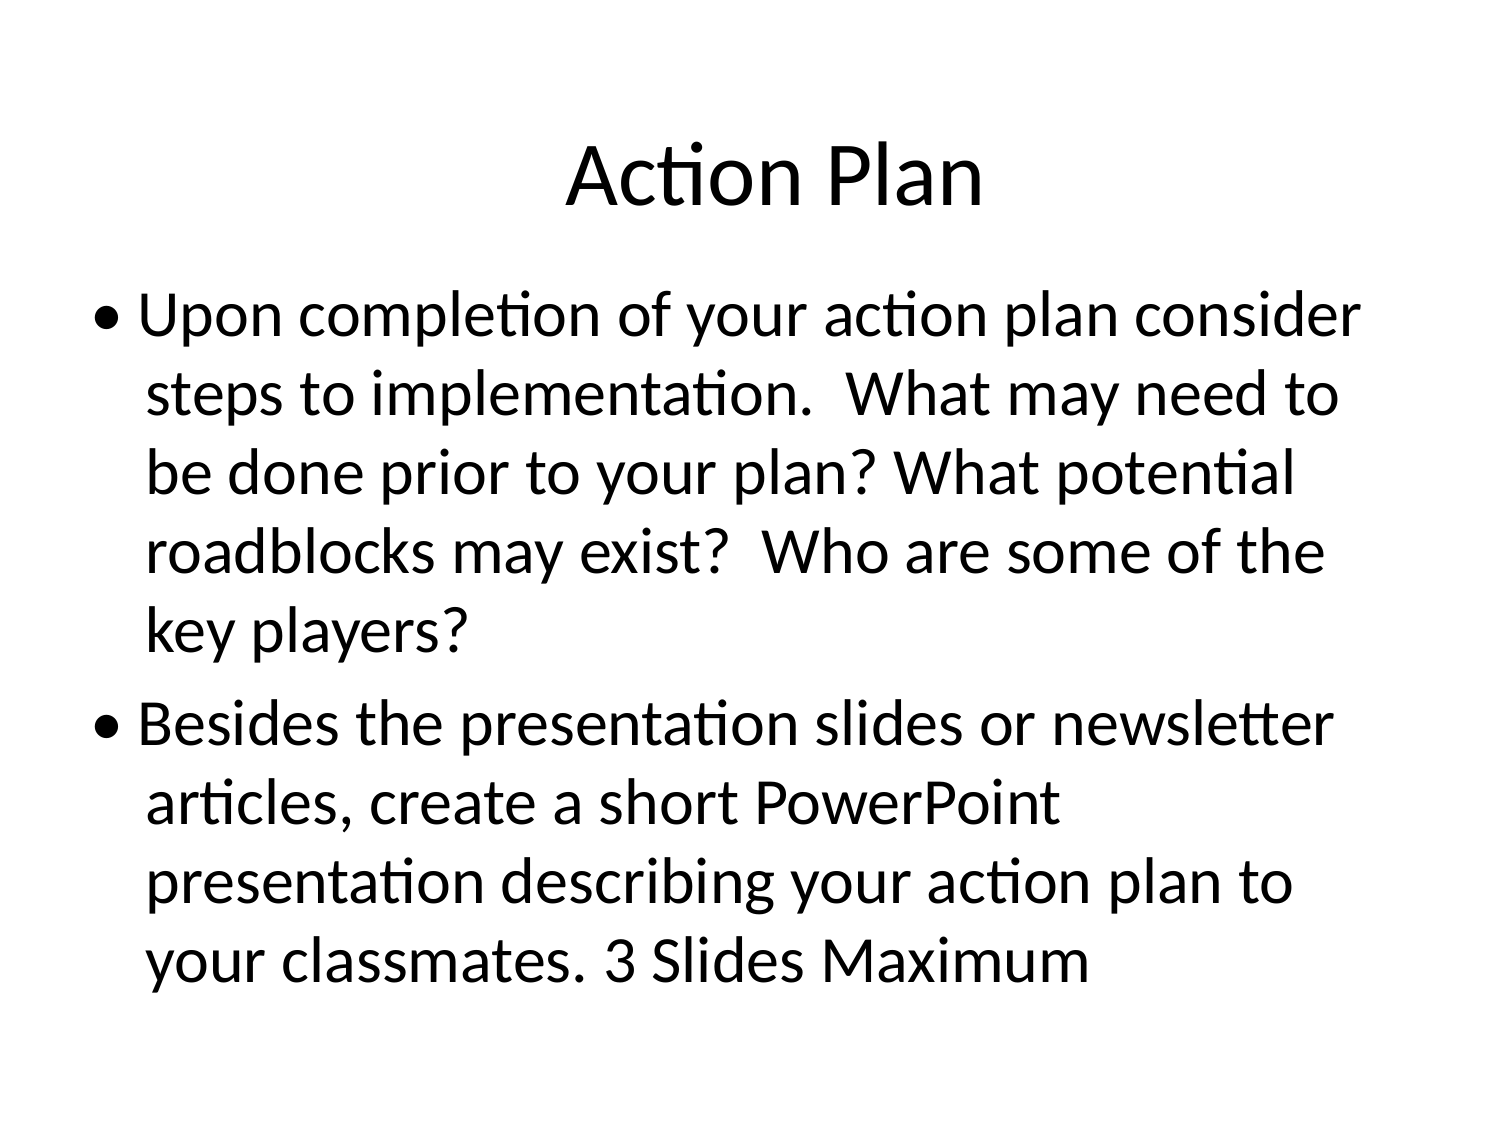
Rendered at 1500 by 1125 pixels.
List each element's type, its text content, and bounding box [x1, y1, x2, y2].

title Action Plan [348, 75, 1204, 262]
list • Upon completion of your action plan consider steps to implementation. What may need to be done prior to your plan? What potential roadblocks may exist? Who are some of the key players? • Besides the presentation slides or newsletter articles, create a short PowerPoint presentation describing your action plan to your classmates. 3 Slides Maximum [75, 262, 1425, 1005]
